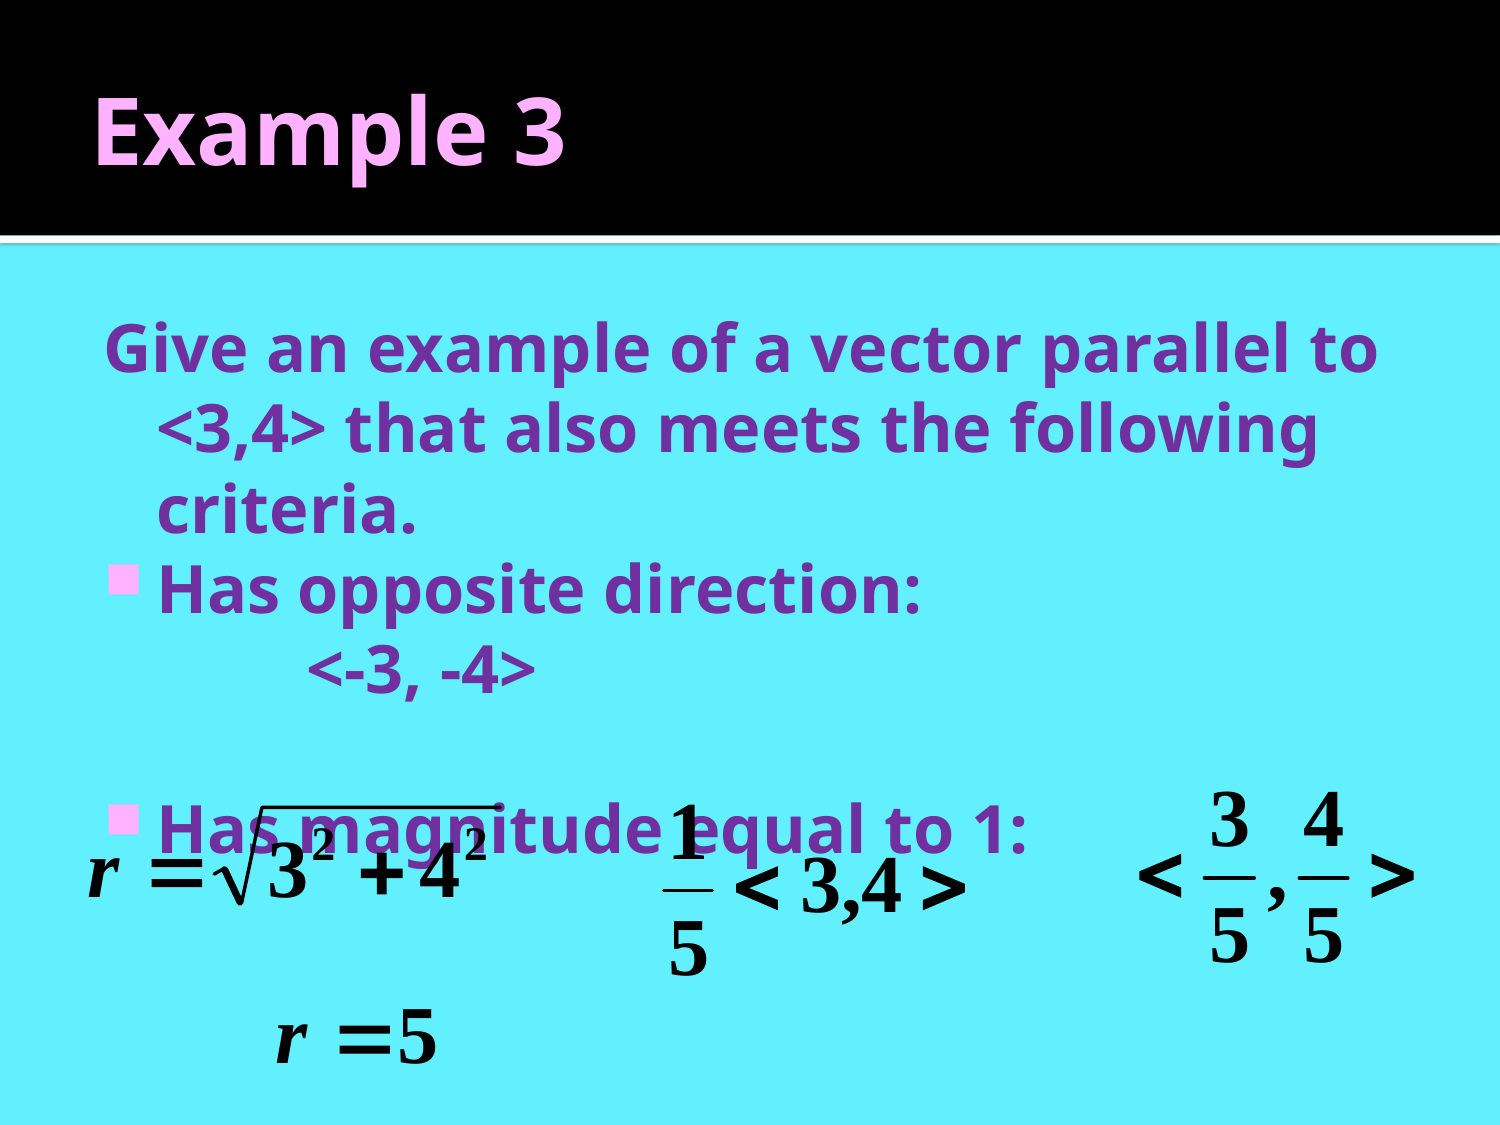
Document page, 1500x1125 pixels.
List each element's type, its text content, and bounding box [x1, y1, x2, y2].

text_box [1124, 762, 1428, 983]
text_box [74, 787, 515, 925]
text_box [262, 988, 456, 1085]
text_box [649, 774, 980, 995]
title Example 3 [75, 25, 1425, 231]
list Give an example of a vector parallel to <3,4> that also meets the following criteria. Has opposite direction: <-3, -4> Has magnitude equal to 1: [75, 291, 1425, 1050]
